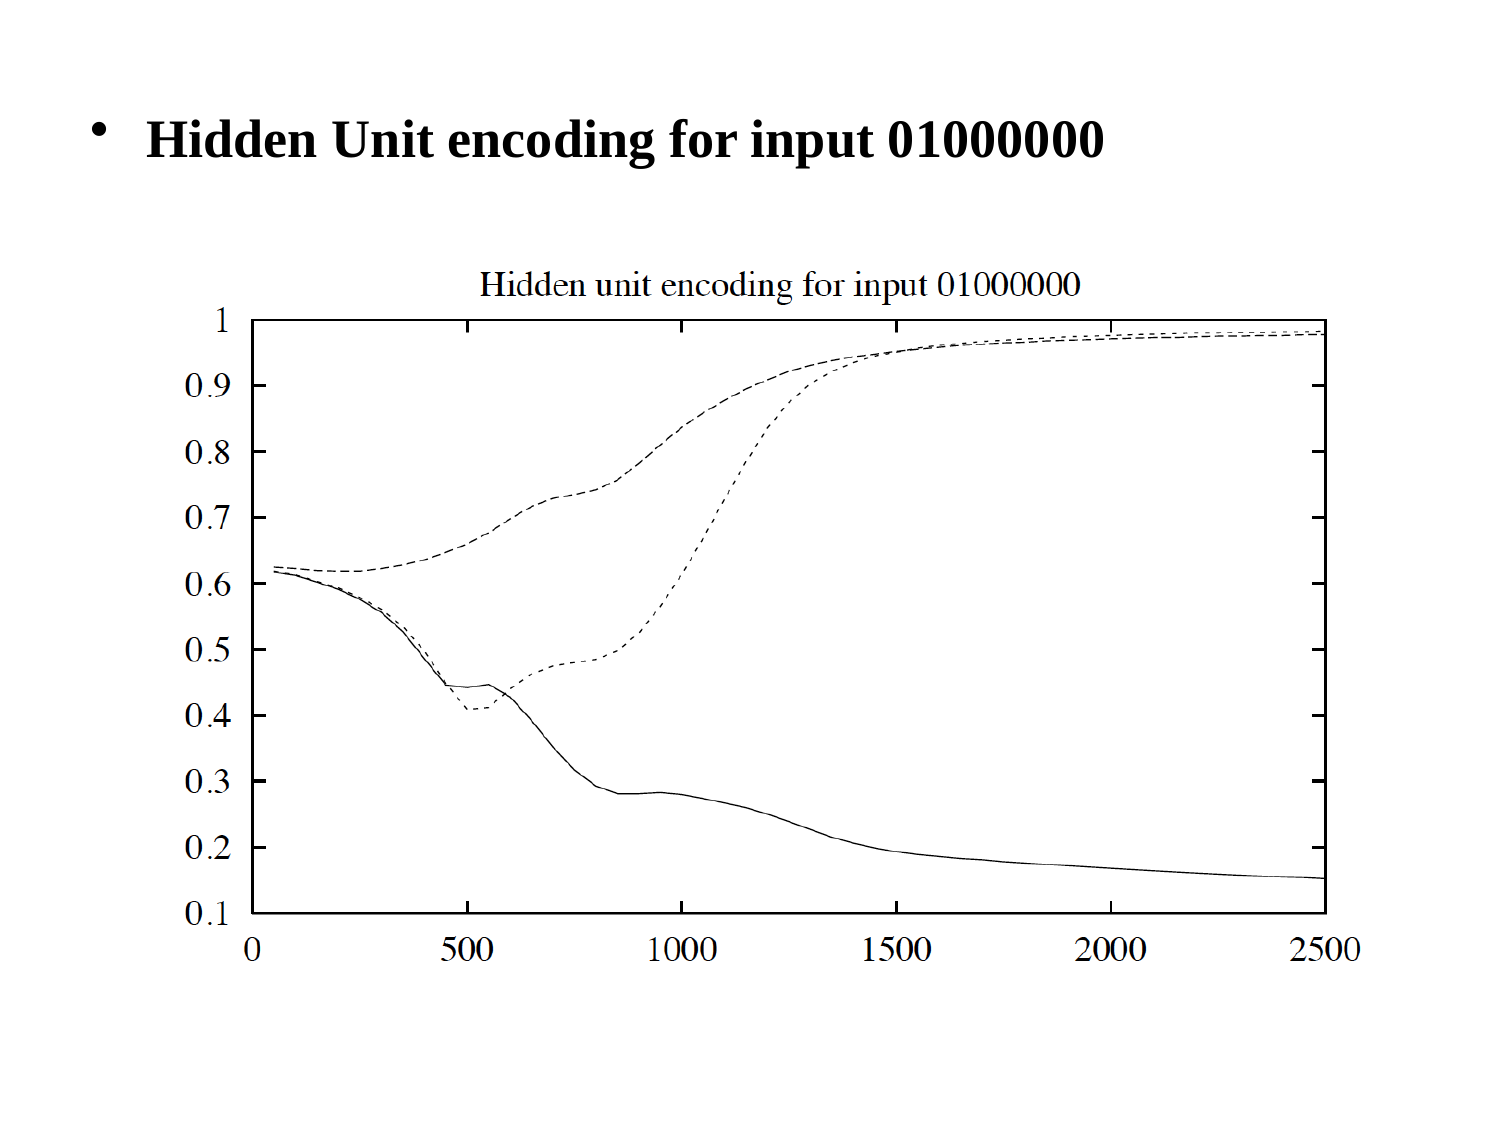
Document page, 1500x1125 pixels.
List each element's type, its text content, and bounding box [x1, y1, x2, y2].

list Hidden Unit encoding for input 01000000 [75, 95, 1425, 1005]
picture [111, 231, 1383, 978]
